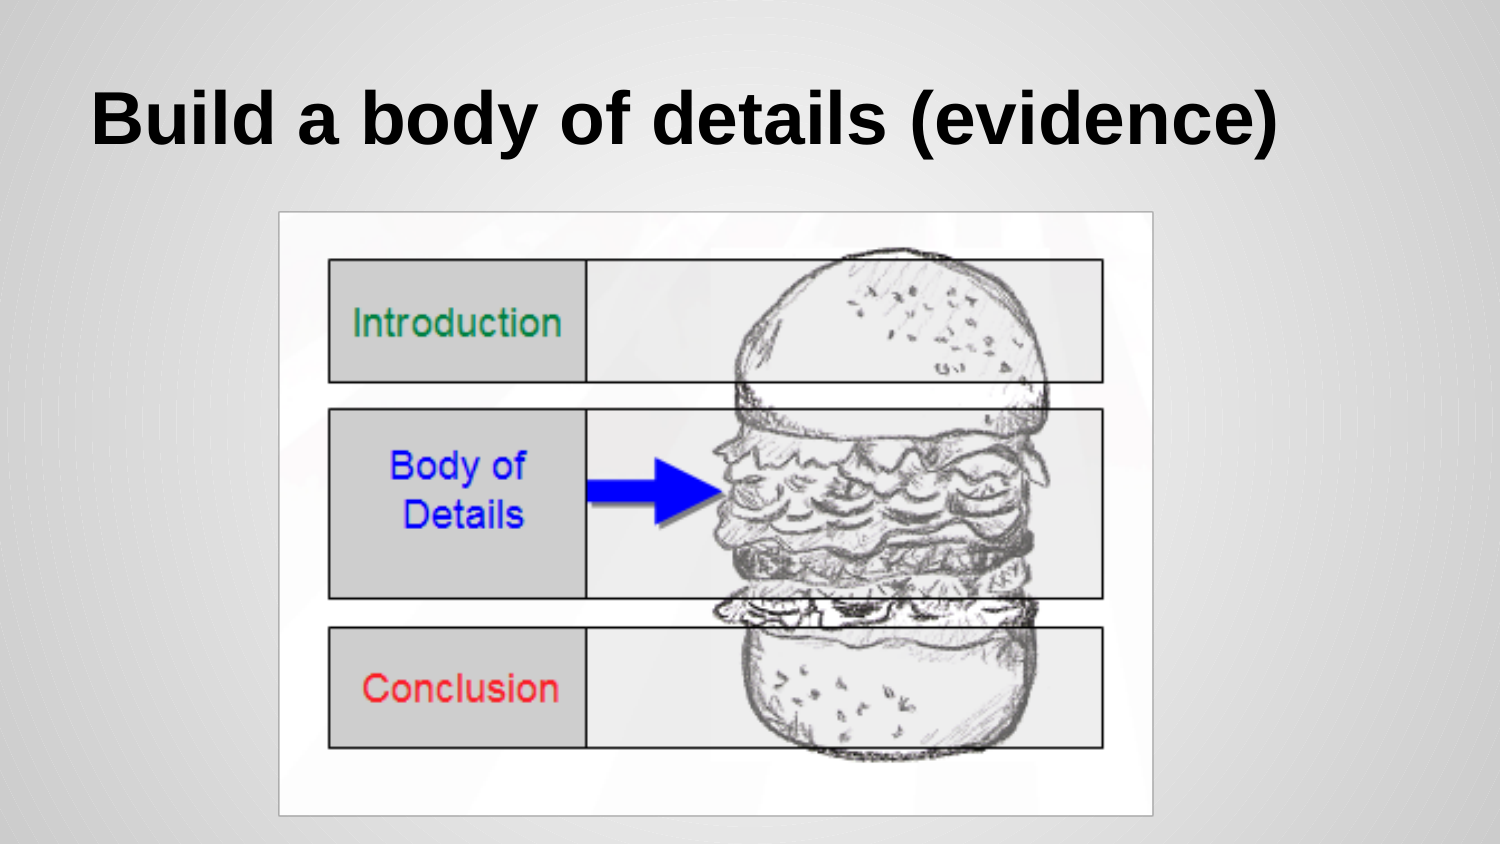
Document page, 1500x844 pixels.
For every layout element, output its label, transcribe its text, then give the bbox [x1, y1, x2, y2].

text_box [275, 209, 1158, 821]
title Build a body of details (evidence) [74, 33, 1426, 175]
